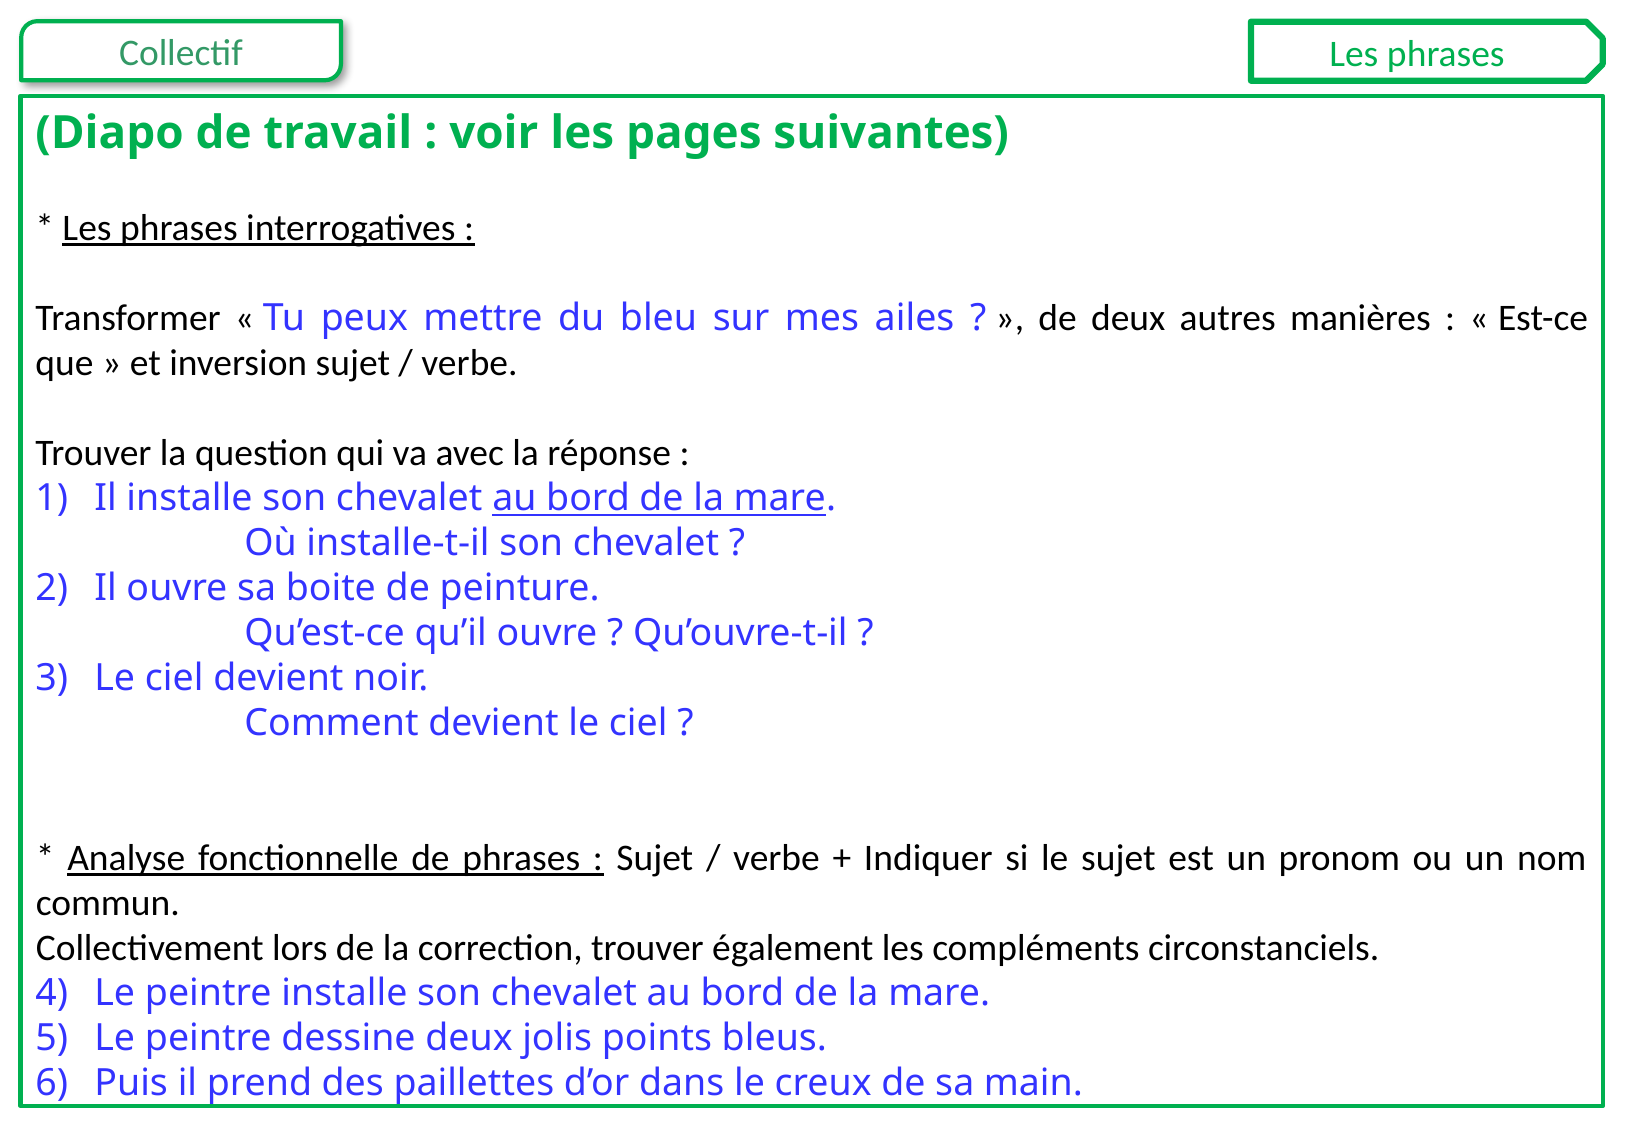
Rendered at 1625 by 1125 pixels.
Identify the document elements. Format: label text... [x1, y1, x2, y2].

list (Diapo de travail : voir les pages suivantes) * Les phrases interrogatives : Transformer « Tu peux mettre du bleu sur mes ailes ? », de deux autres manières : « Est-ce que » et inversion sujet / verbe. Trouver la question qui va avec la réponse : Il installe son chevalet au bord de la mare. Où installe-t-il son chevalet ? Il ouvre sa boite de peinture. Qu’est-ce qu’il ouvre ? Qu’ouvre-t-il ? Le ciel devient noir. Comment devient le ciel ? * Analyse fonctionnelle de phrases : Sujet / verbe + Indiquer si le sujet est un pronom ou un nom commun. Collectivement lors de la correction, trouver également les compléments circonstanciels. Le peintre installe son chevalet au bord de la mare. Le peintre dessine deux jolis points bleus. Puis il prend des paillettes d’or dans le creux de sa main. [18, 94, 1605, 1108]
list Les phrases [1250, 21, 1584, 81]
